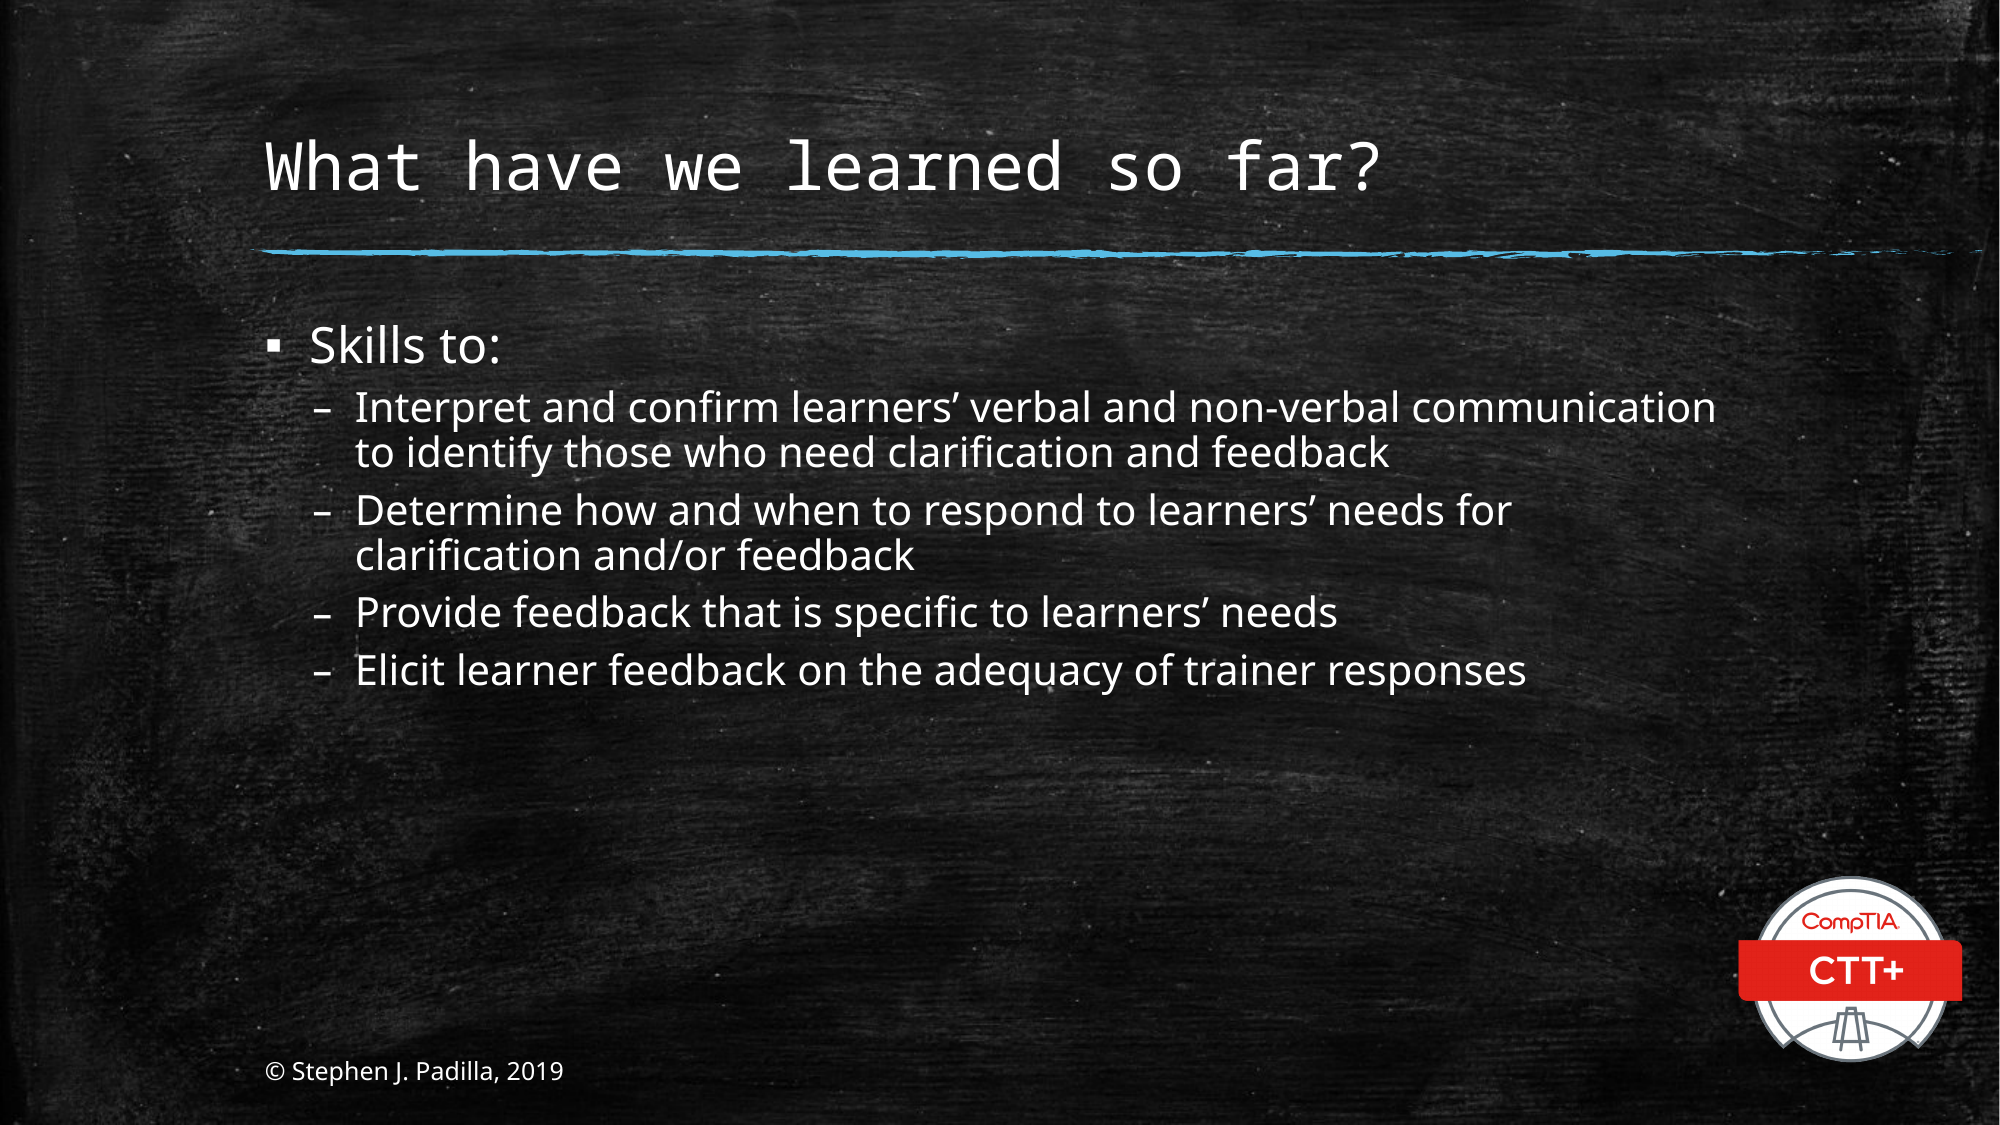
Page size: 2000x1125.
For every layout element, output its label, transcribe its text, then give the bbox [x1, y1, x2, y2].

title What have we learned so far? [249, 45, 1750, 213]
footer © Stephen J. Padilla, 2019 [249, 1050, 1288, 1096]
picture [1699, 824, 2000, 1125]
list Skills to: Interpret and confirm learners’ verbal and non-verbal communication to identify those who need clarification and feedback Determine how and when to respond to learners’ needs for clarification and/or feedback Provide feedback that is specific to learners’ needs Elicit learner feedback on the adequacy of trainer responses [249, 312, 1750, 1013]
